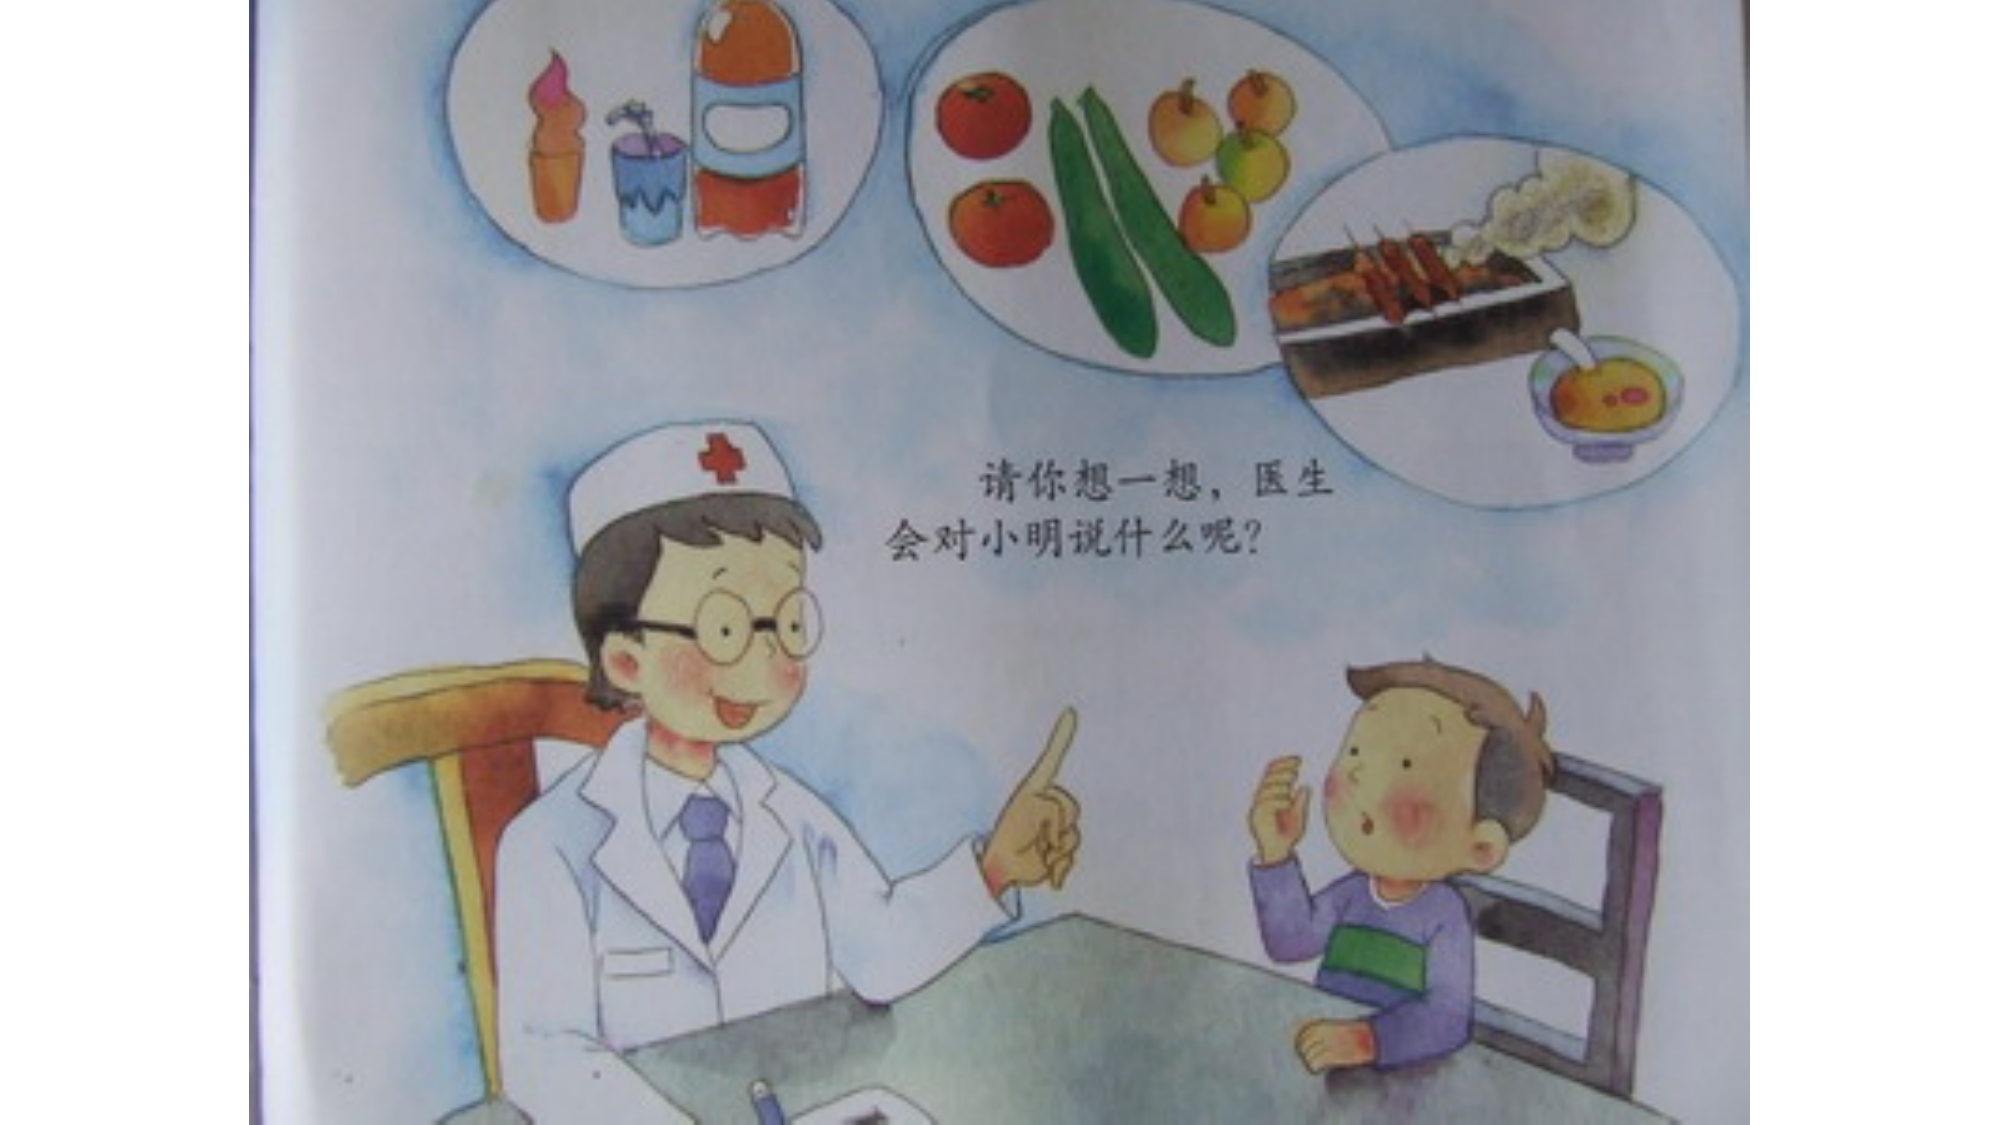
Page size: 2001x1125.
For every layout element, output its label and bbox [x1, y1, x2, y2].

picture [249, 0, 1751, 1125]
